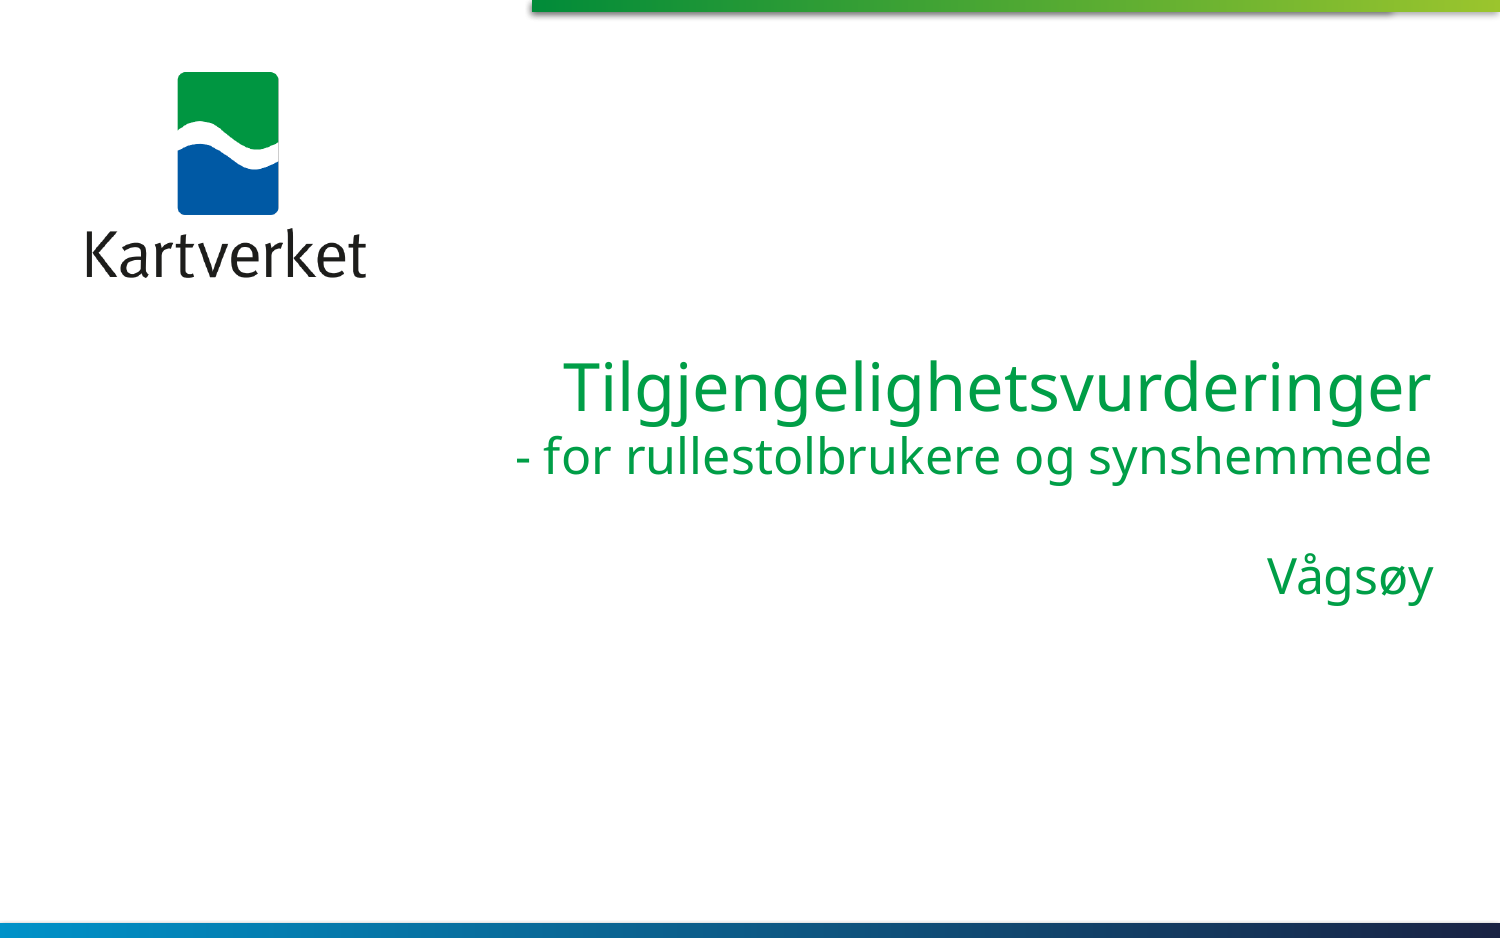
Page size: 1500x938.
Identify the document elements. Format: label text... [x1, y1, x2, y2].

text_box Tilgjengelighetsvurderinger - for rullestolbrukere og synshemmede Vågsøy [66, 337, 1449, 613]
